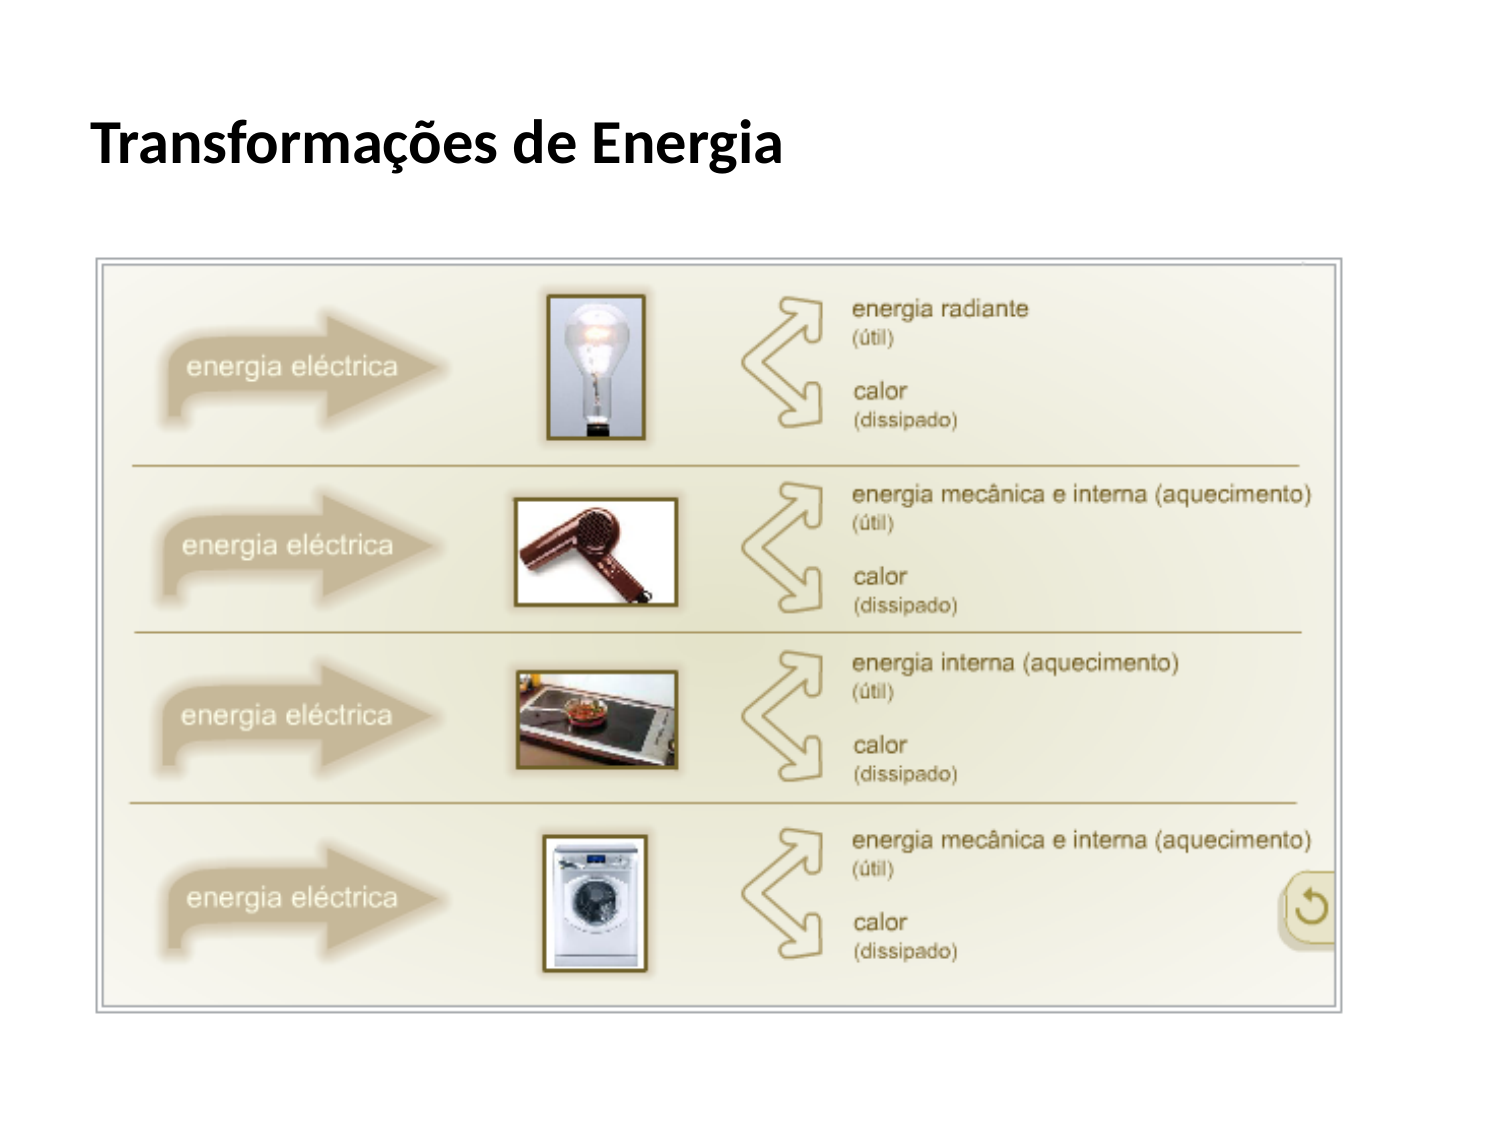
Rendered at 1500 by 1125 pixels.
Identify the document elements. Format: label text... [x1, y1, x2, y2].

picture [88, 249, 1353, 1024]
title Transformações de Energia [75, 45, 1459, 233]
